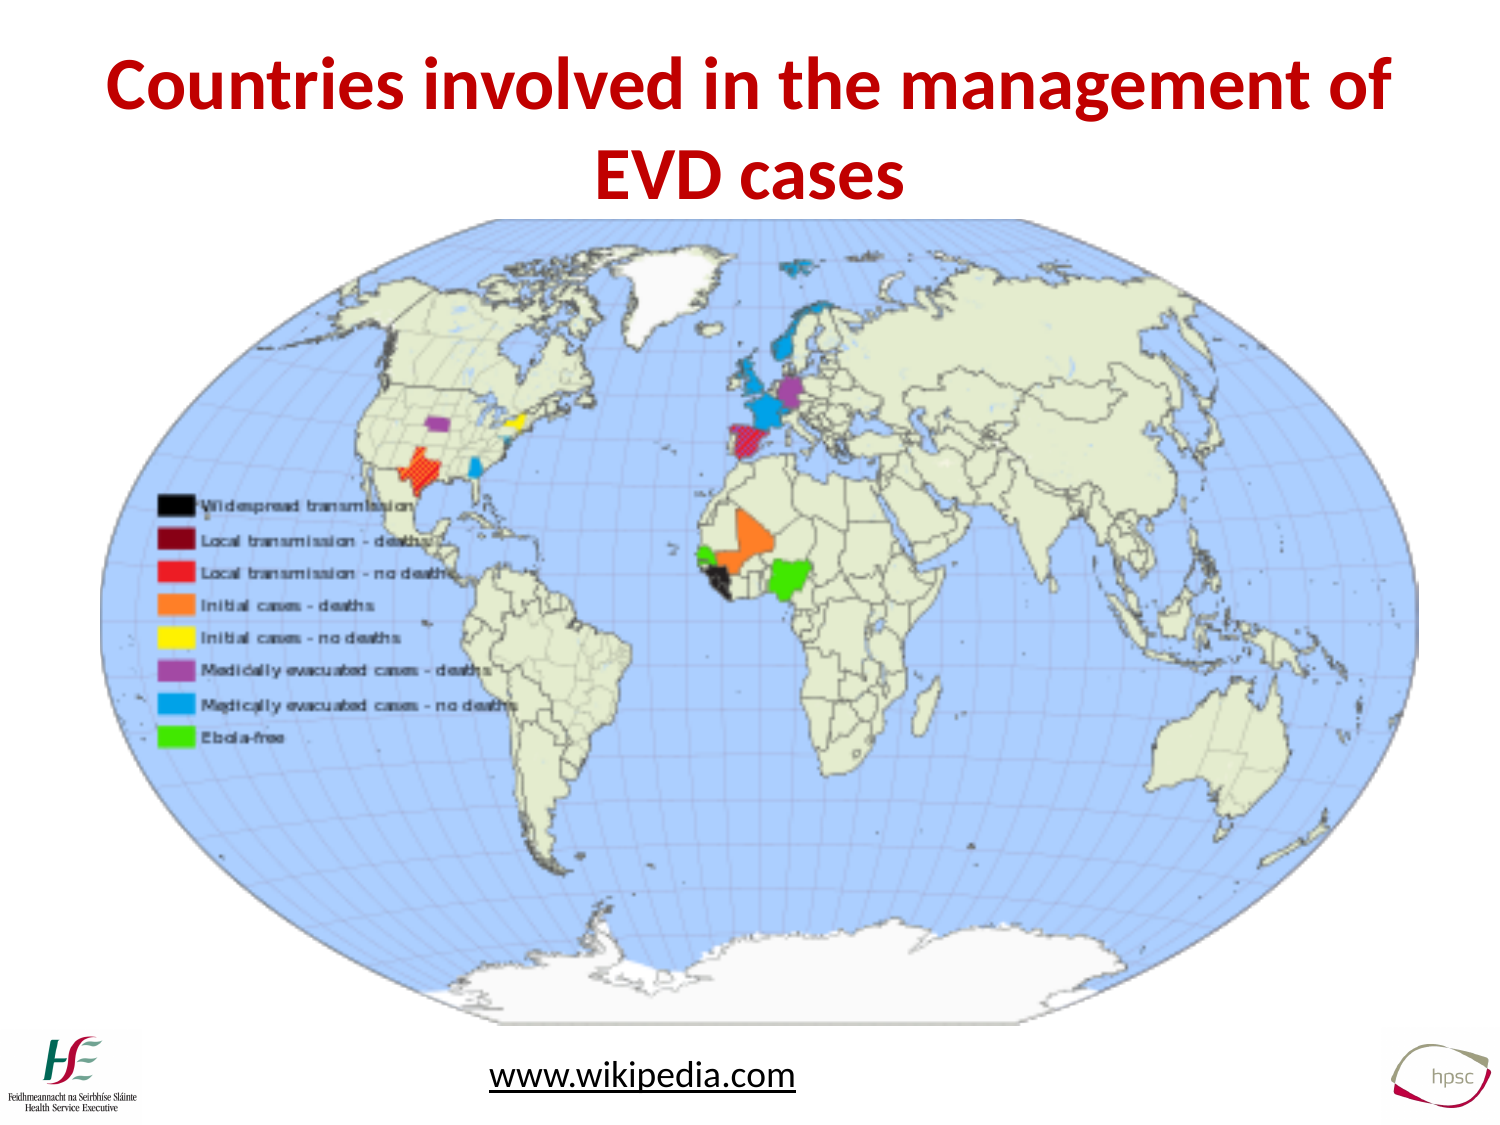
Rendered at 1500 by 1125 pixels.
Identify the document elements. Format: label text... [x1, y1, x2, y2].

text_box www.wikipedia.com [474, 1042, 924, 1103]
picture [1381, 1027, 1500, 1125]
title Countries involved in the management of EVD cases [41, 30, 1459, 219]
picture [100, 219, 1419, 1026]
picture [0, 1029, 142, 1125]
